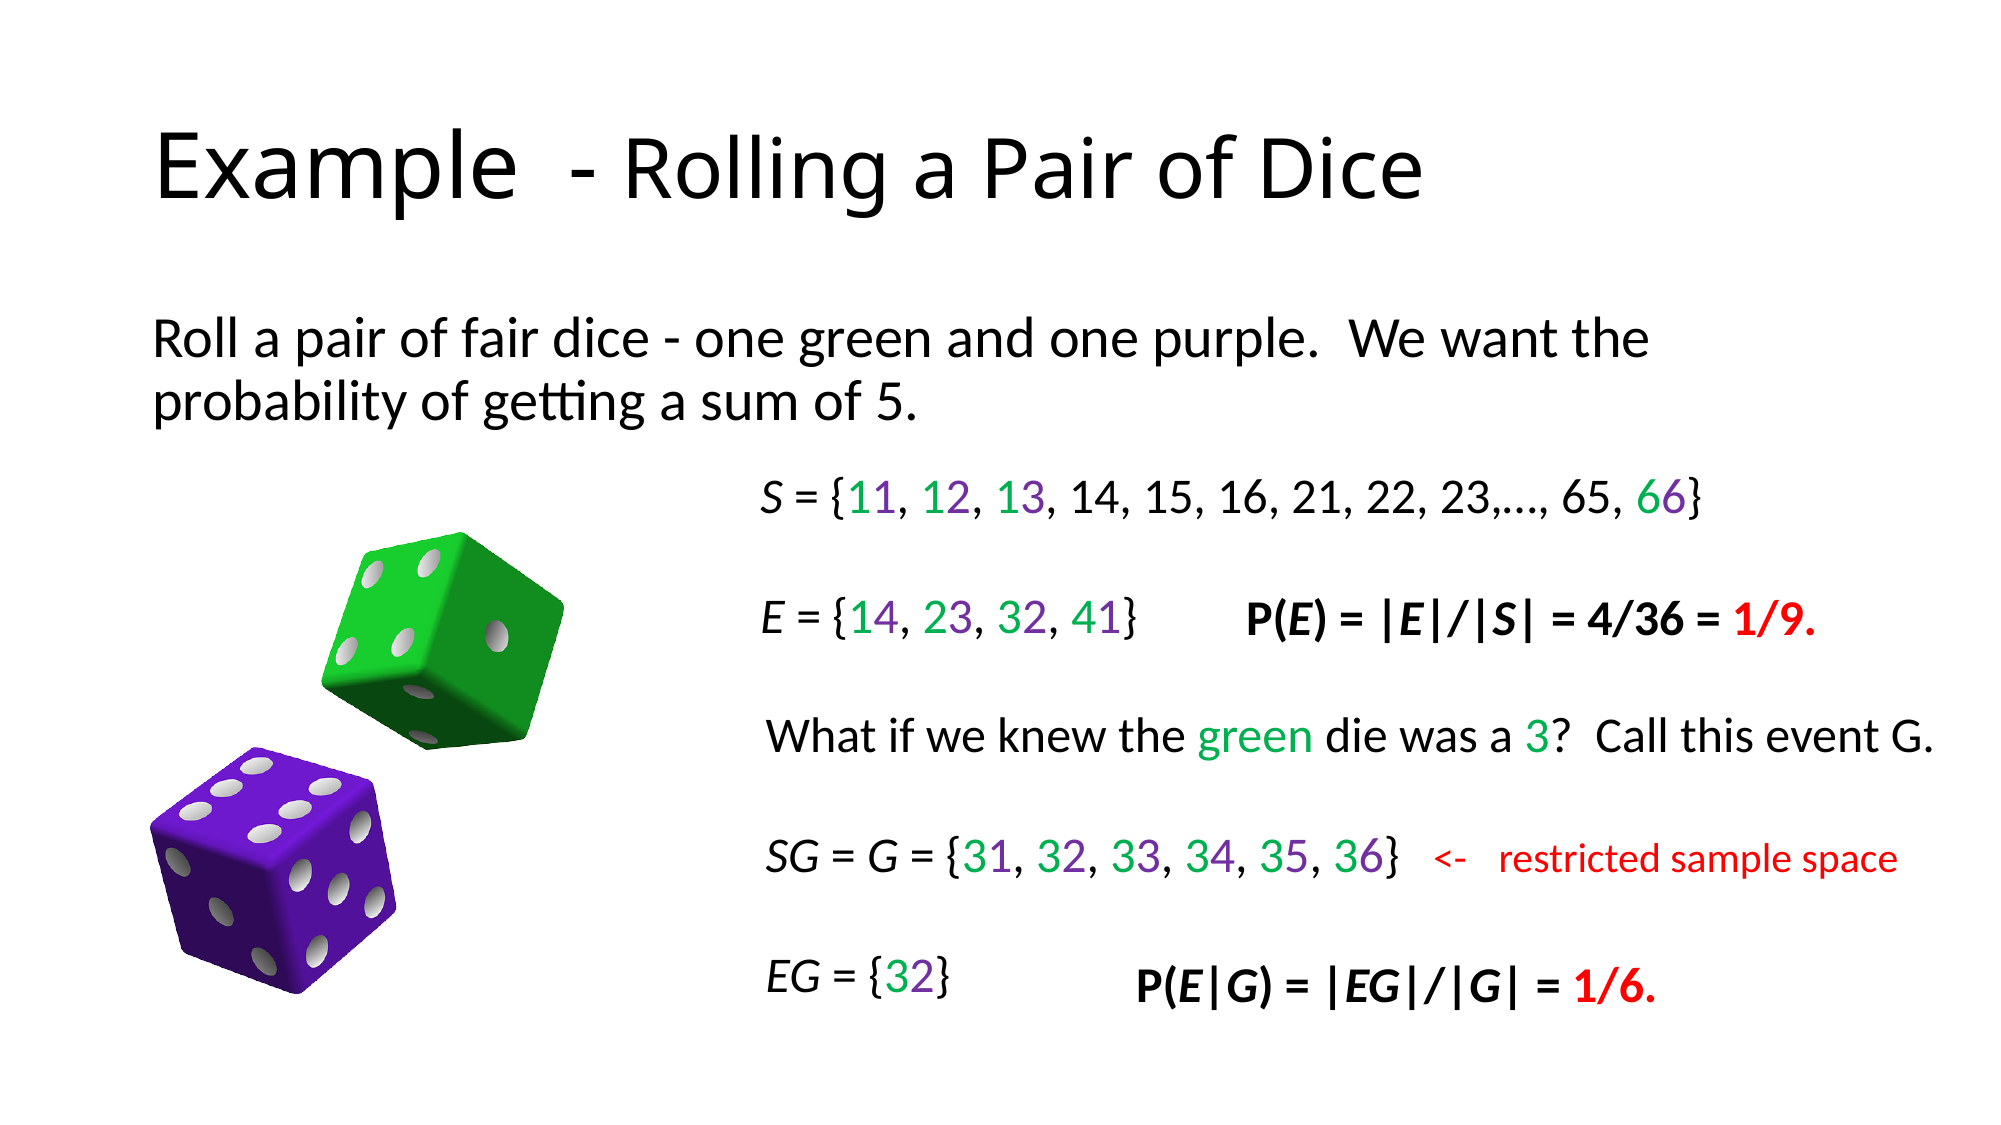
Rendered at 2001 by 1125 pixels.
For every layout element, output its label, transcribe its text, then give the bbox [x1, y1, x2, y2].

text_box P(E) = |E|/|S| = 4/36 = 1/9. [1230, 577, 1987, 653]
text_box S = {11, 12, 13, 14, 15, 16, 21, 22, 23,…, 65, 66} E = {14, 23, 32, 41} [745, 455, 1785, 651]
text_box What if we knew the green die was a 3? Call this event G. SG = G = {31, 32, 33, 34, 35, 36} <- restricted sample space EG = {32} [750, 694, 2000, 1010]
list Roll a pair of fair dice - one green and one purple. We want the probability of getting a sum of 5. [137, 299, 1863, 1014]
title Example - Rolling a Pair of Dice [137, 59, 1863, 278]
picture [149, 532, 564, 994]
text_box P(E|G) = |EG|/|G| = 1/6. [1121, 945, 1877, 1021]
